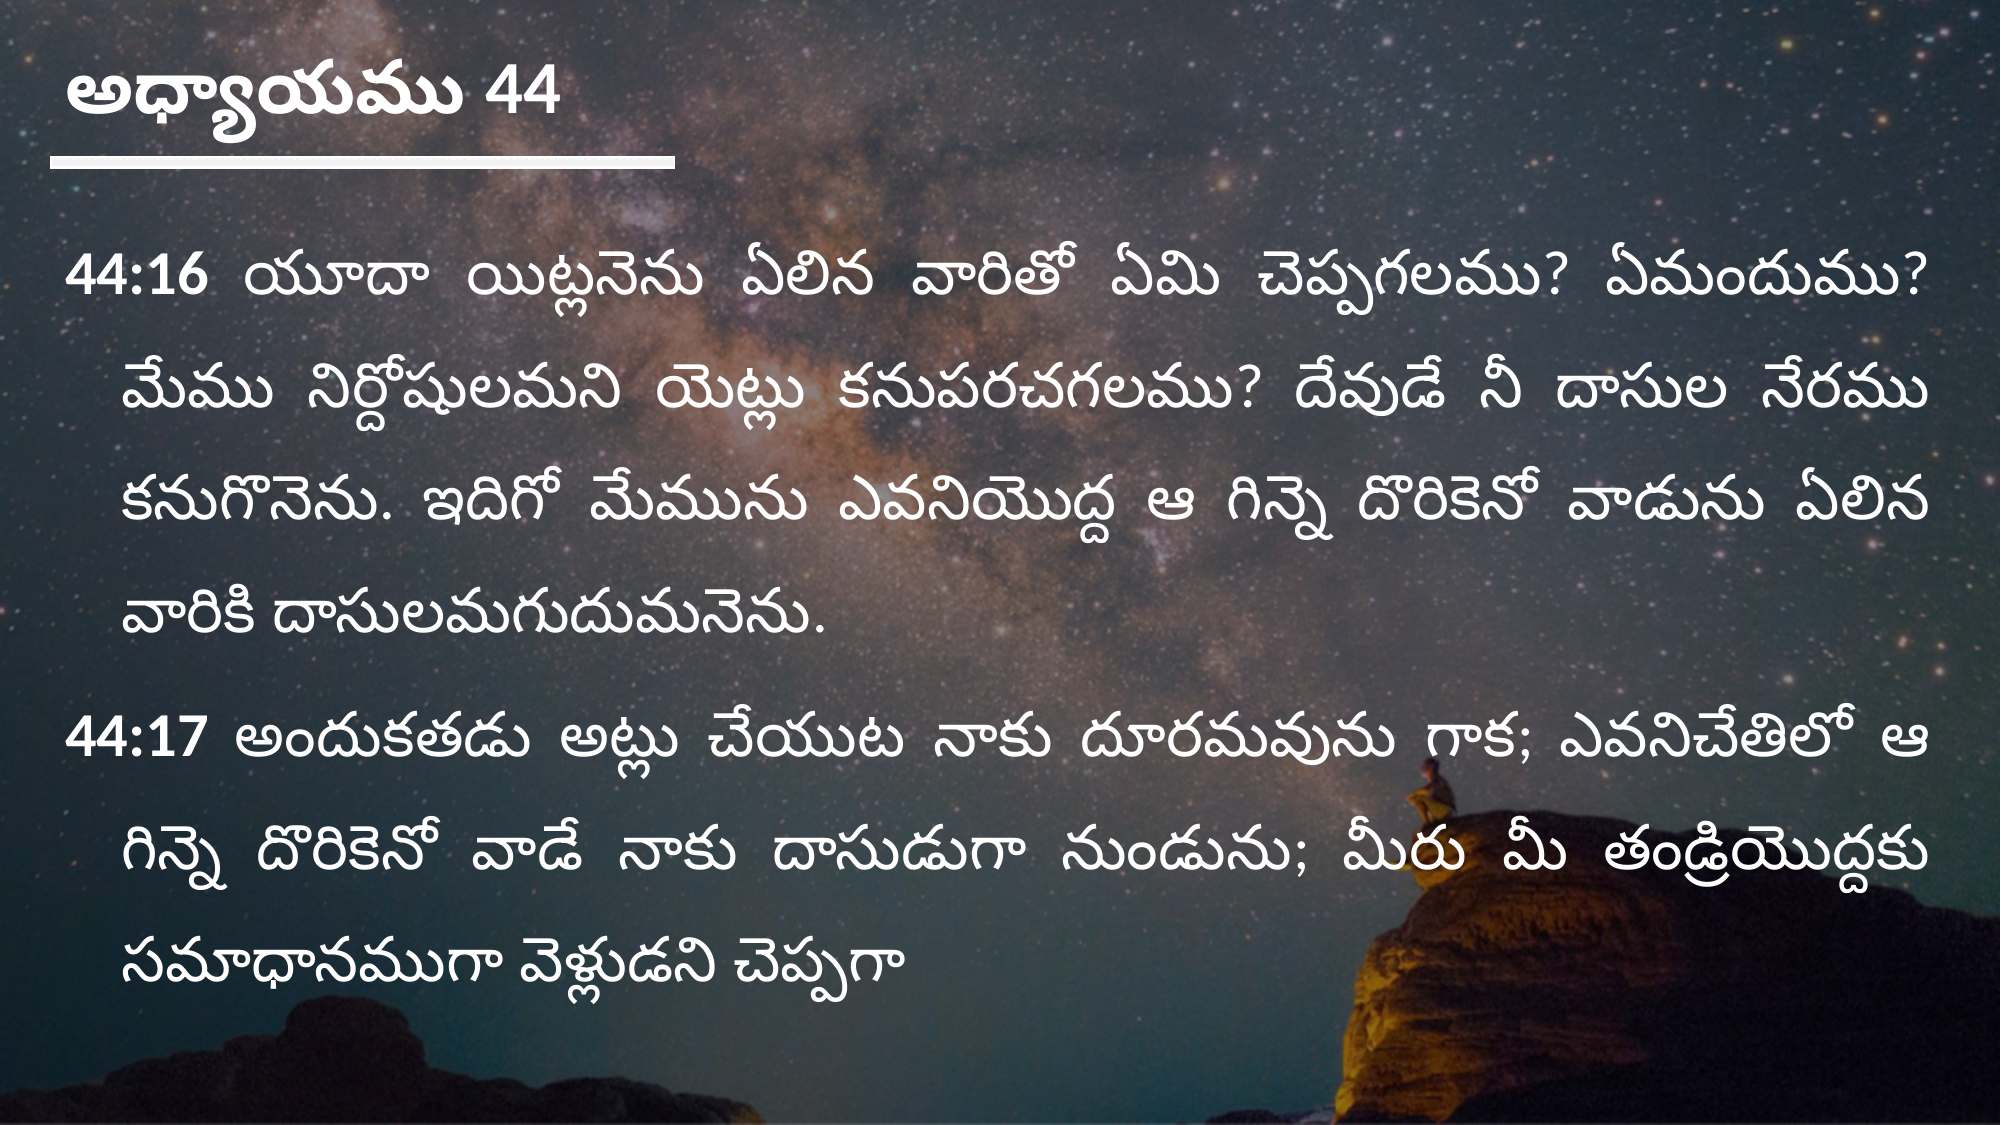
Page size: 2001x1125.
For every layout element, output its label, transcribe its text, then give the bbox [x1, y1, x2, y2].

title అధ్యాయము 44 [50, 0, 1925, 167]
picture [0, 0, 2000, 1125]
list 44:16 యూదా యిట్లనెను ఏలిన వారితో ఏమి చెప్పగలము? ఏమందుము? మేము నిర్దోషులమని యెట్లు కనుపరచగలము? దేవుడే నీ దాసుల నేరము కనుగొనెను. ఇదిగో మేమును ఎవనియొద్ద ఆ గిన్నె దొరికెనో వాడును ఏలిన వారికి దాసులమగుదుమనెను. 44:17 అందుకతడు అట్లు చేయుట నాకు దూరమవును గాక; ఎవనిచేతిలో ఆ గిన్నె దొరికెనో వాడే నాకు దాసుడుగా నుండును; మీరు మీ తండ్రియొద్దకు సమాధానముగా వెళ్లుడని చెప్పగా [50, 187, 1946, 1063]
